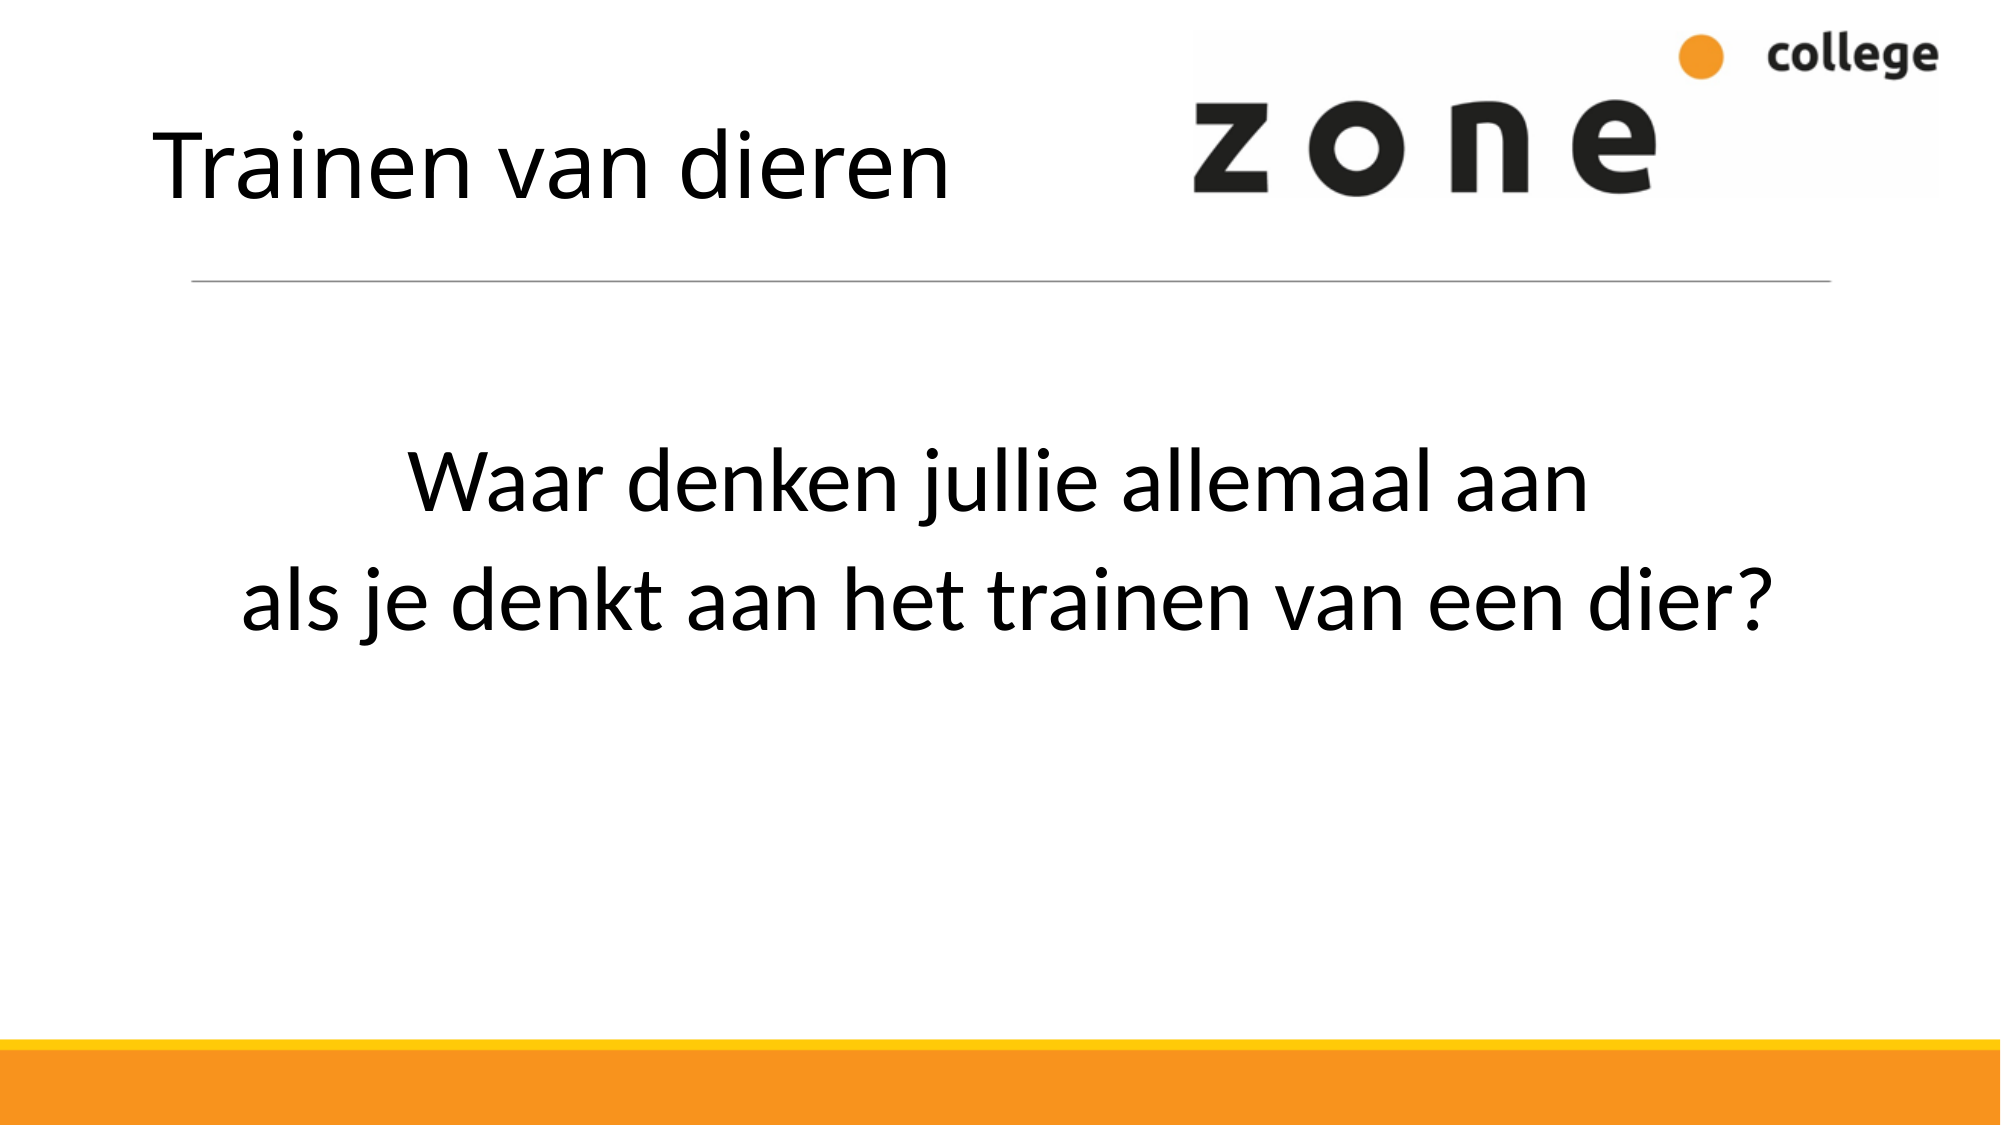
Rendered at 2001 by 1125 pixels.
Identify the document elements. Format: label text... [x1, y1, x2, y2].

list Waar denken jullie allemaal aan als je denkt aan het trainen van een dier? [137, 424, 1863, 932]
picture [0, 0, 2001, 1125]
title Trainen van dieren [137, 59, 1863, 278]
